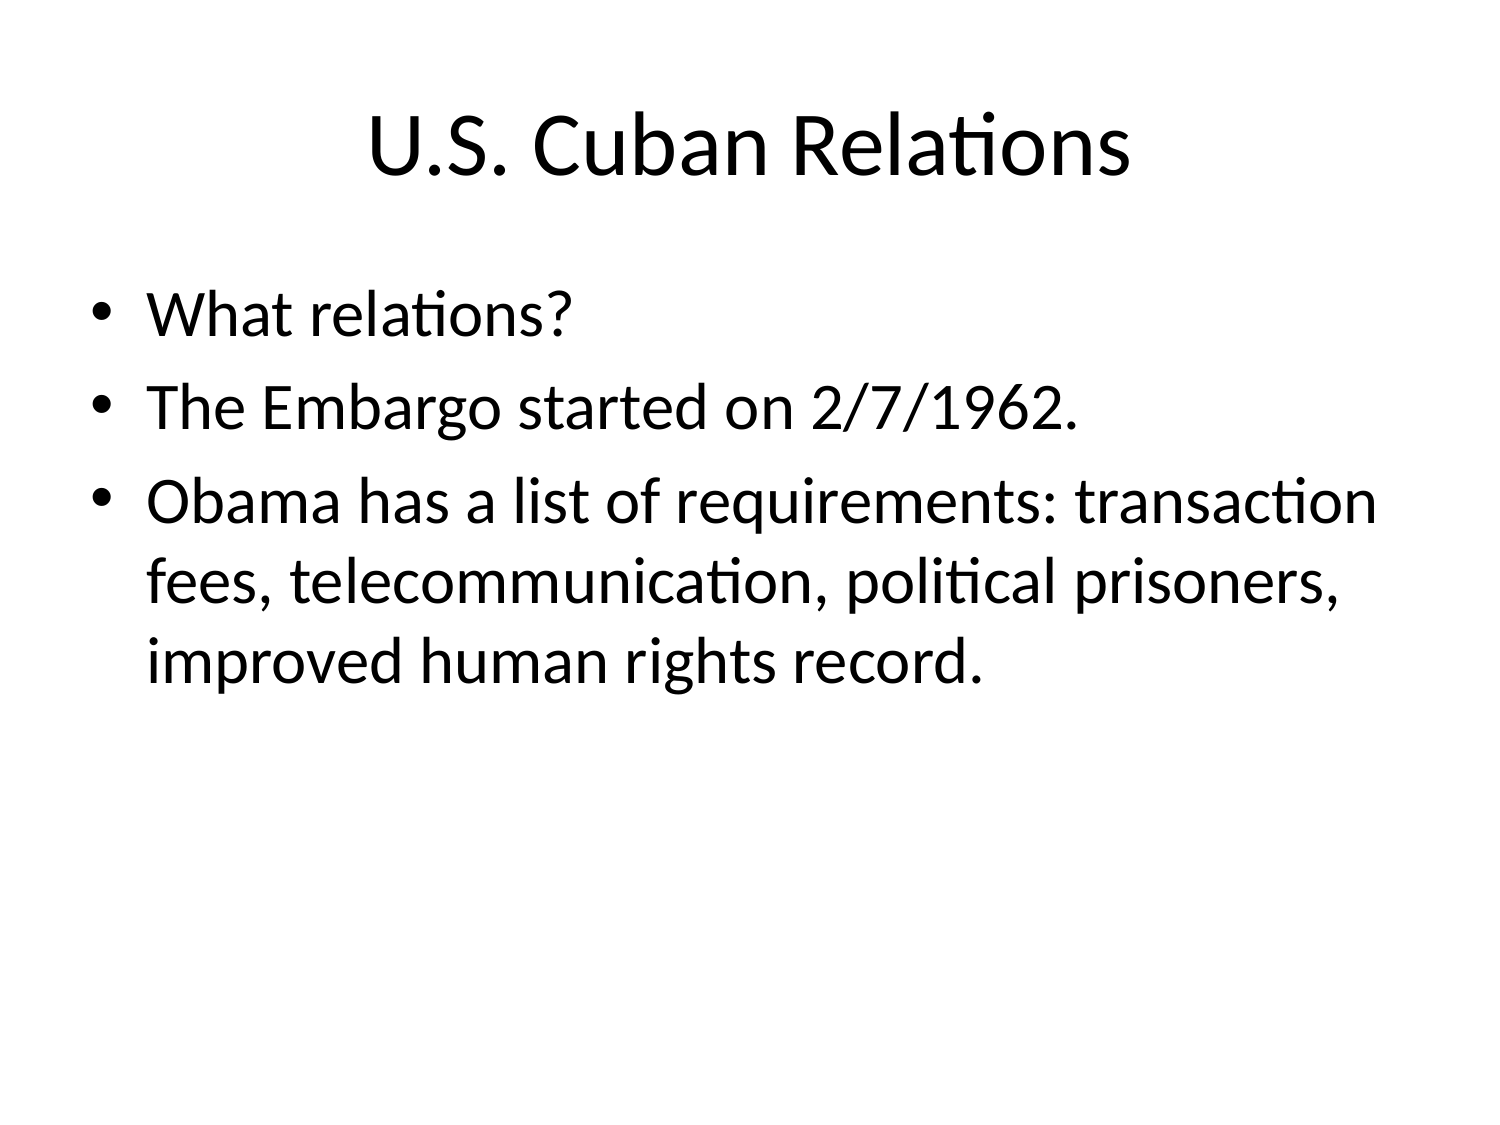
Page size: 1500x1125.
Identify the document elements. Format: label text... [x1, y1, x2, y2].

list What relations? The Embargo started on 2/7/1962. Obama has a list of requirements: transaction fees, telecommunication, political prisoners, improved human rights record. [75, 262, 1425, 1005]
title U.S. Cuban Relations [75, 45, 1425, 233]
